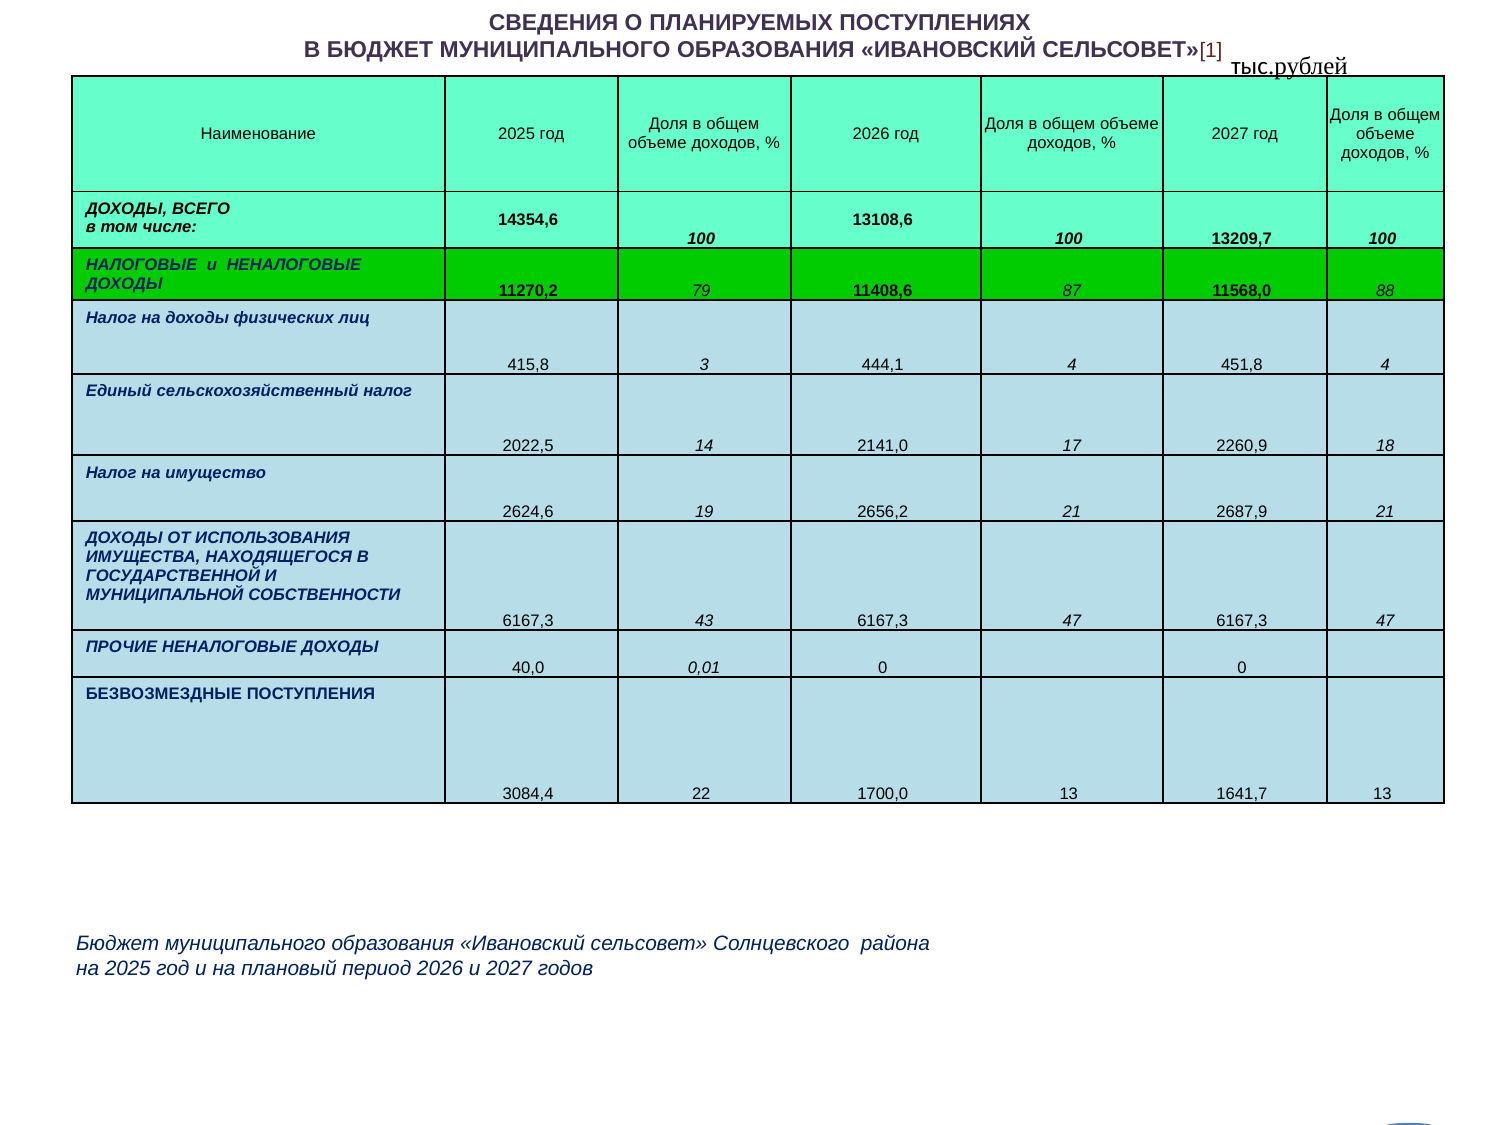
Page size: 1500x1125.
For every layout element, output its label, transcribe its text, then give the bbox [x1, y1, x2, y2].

table_cell 415,8 [446, 301, 617, 373]
table_cell 3084,4 [446, 678, 617, 802]
table_cell 22 [619, 678, 790, 802]
table_cell 6167,3 [792, 522, 980, 629]
table_cell [982, 631, 1162, 676]
table_cell 2260,9 [1164, 375, 1326, 454]
table_cell 47 [1328, 522, 1443, 629]
table_cell 4 [1328, 301, 1443, 373]
table_cell 4 [982, 301, 1162, 373]
table_cell 14354,6 [446, 192, 617, 247]
table_header Наименование [73, 77, 444, 191]
table_cell 88 [1328, 249, 1443, 299]
table_header Доля в общем объеме доходов, % [619, 77, 790, 191]
table_cell 2141,0 [792, 375, 980, 454]
table_cell 451,8 [1164, 301, 1326, 373]
table_cell 0,01 [619, 631, 790, 676]
table_cell 13209,7 [1164, 192, 1326, 247]
text_box Бюджет муниципального образования «Ивановский сельсовет» Солнцевского района на 2025 год и на плановый период 2026 и 2027 годов [61, 922, 1125, 987]
table_cell НАЛОГОВЫЕ и НЕНАЛОГОВЫЕ ДОХОДЫ [73, 249, 444, 299]
table_cell 47 [982, 522, 1162, 629]
table_cell 1700,0 [792, 678, 980, 802]
table_cell Налог на доходы физических лиц [73, 301, 444, 373]
table_cell 79 [619, 249, 790, 299]
table_cell 0 [1164, 631, 1326, 676]
table_header 2026 год [792, 77, 980, 191]
table_cell БЕЗВОЗМЕЗДНЫЕ ПОСТУПЛЕНИЯ [73, 678, 444, 802]
table_cell 13 [982, 678, 1162, 802]
table_cell ДОХОДЫ, ВСЕГО в том числе: [73, 192, 444, 247]
table_cell 2022,5 [446, 375, 617, 454]
table_cell 100 [982, 192, 1162, 247]
table_cell Единый сельскохозяйственный налог [73, 375, 444, 454]
table_cell 444,1 [792, 301, 980, 373]
table_header Доля в общем объеме доходов, % [1328, 77, 1443, 191]
table_cell ДОХОДЫ ОТ ИСПОЛЬЗОВАНИЯ ИМУЩЕСТВА, НАХОДЯЩЕГОСЯ В ГОСУДАРСТВЕННОЙ И МУНИЦИПАЛЬНОЙ СОБСТВЕННОСТИ [73, 522, 444, 629]
table_cell 19 [619, 456, 790, 520]
table_header Доля в общем объеме доходов, % [982, 77, 1162, 191]
table_cell 21 [982, 456, 1162, 520]
table_cell [1328, 631, 1443, 676]
table_cell 14 [619, 375, 790, 454]
table_cell 11568,0 [1164, 249, 1326, 299]
table_cell 100 [619, 192, 790, 247]
table_cell 1641,7 [1164, 678, 1326, 802]
table_header 2025 год [446, 77, 617, 191]
table_cell 40,0 [446, 631, 617, 676]
text_box СВЕДЕНИЯ О ПЛАНИРУЕМЫХ ПОСТУПЛЕНИЯХ В БЮДЖЕТ МУНИЦИПАЛЬНОГО ОБРАЗОВАНИЯ «ИВАНОВСКИЙ СЕЛЬСОВЕТ»[1] [0, 0, 1500, 70]
table_cell 6167,3 [1164, 522, 1326, 629]
table_cell ПРОЧИЕ НЕНАЛОГОВЫЕ ДОХОДЫ [73, 631, 444, 676]
table_cell 100 [1328, 192, 1443, 247]
table_cell 3 [619, 301, 790, 373]
table_cell 6167,3 [446, 522, 617, 629]
table_cell 43 [619, 522, 790, 629]
table_cell 0 [792, 631, 980, 676]
table_cell Налог на имущество [73, 456, 444, 520]
table_cell 13108,6 [792, 192, 980, 247]
table_cell 21 [1328, 456, 1443, 520]
table_cell 13 [1328, 678, 1443, 802]
text_box тыс.рублей [1216, 70, 1441, 87]
table_cell 2687,9 [1164, 456, 1326, 520]
table_cell 2656,2 [792, 456, 980, 520]
table_header 2027 год [1164, 77, 1326, 191]
table_cell 17 [982, 375, 1162, 454]
table_cell 11270,2 [446, 249, 617, 299]
table_cell 87 [982, 249, 1162, 299]
table_cell 2624,6 [446, 456, 617, 520]
table_cell 18 [1328, 375, 1443, 454]
table_cell 11408,6 [792, 249, 980, 299]
